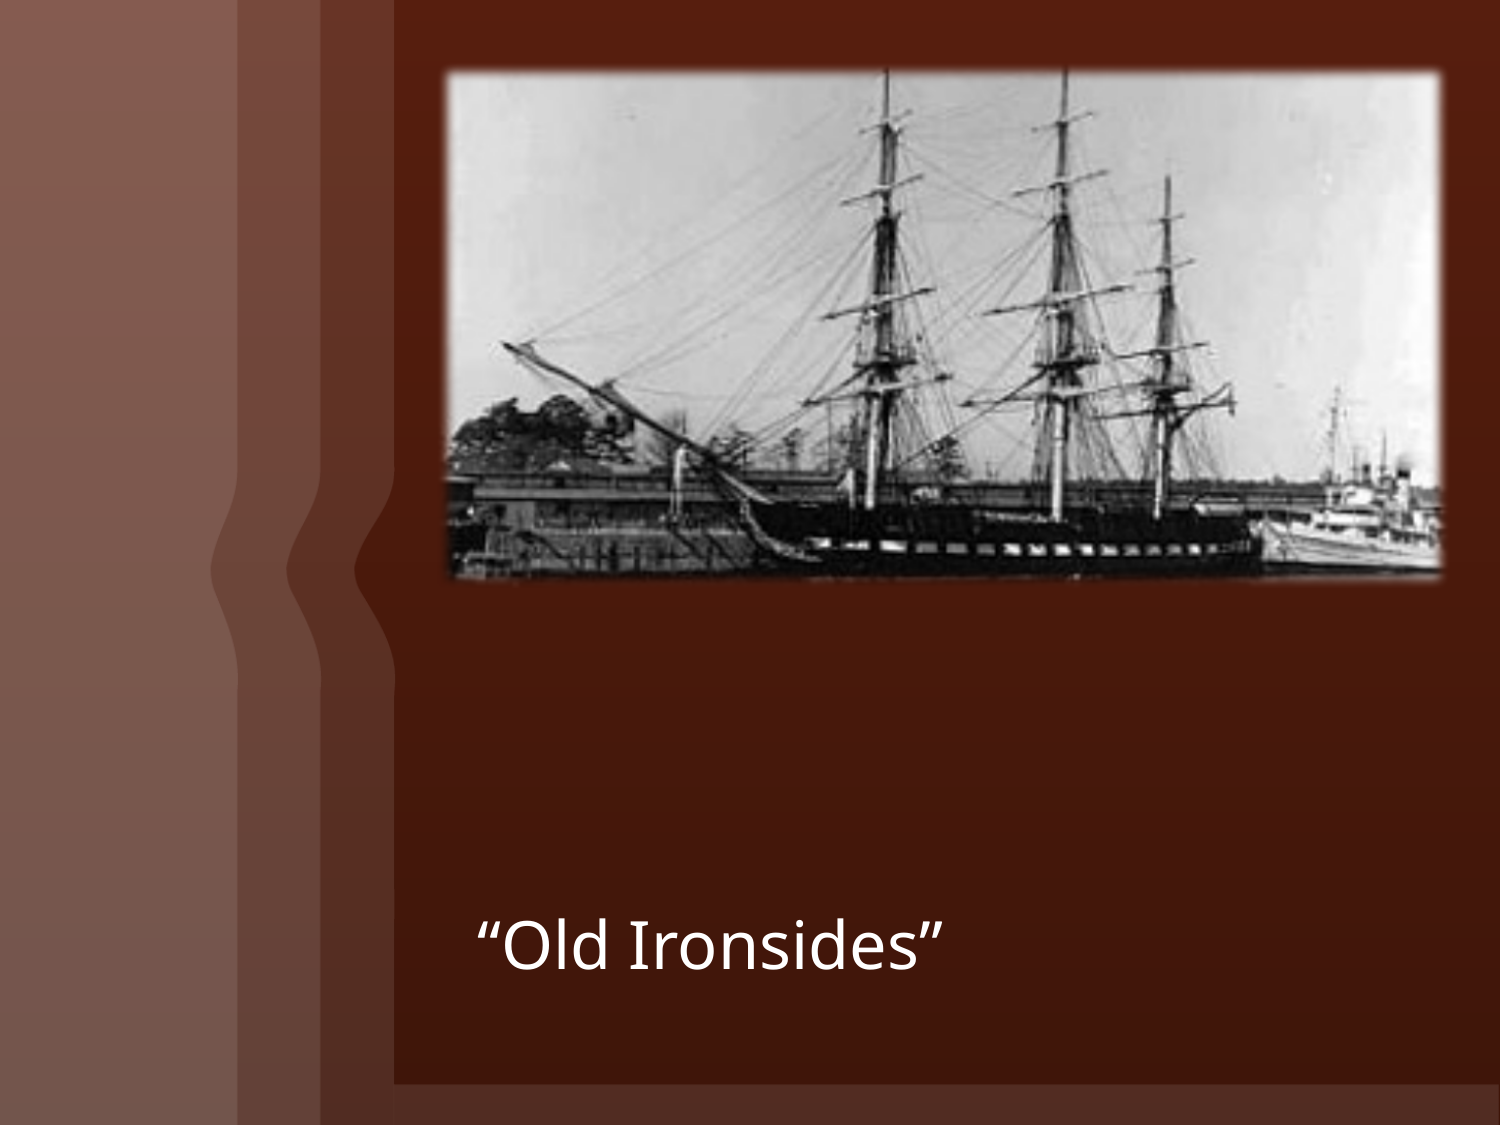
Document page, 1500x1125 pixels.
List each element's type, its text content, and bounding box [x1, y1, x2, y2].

picture [0, 0, 1500, 1125]
list Between Britain and the US Limited naval power on the Great Lakes [443, 65, 1458, 591]
title “Old Ironsides” [462, 800, 1427, 991]
